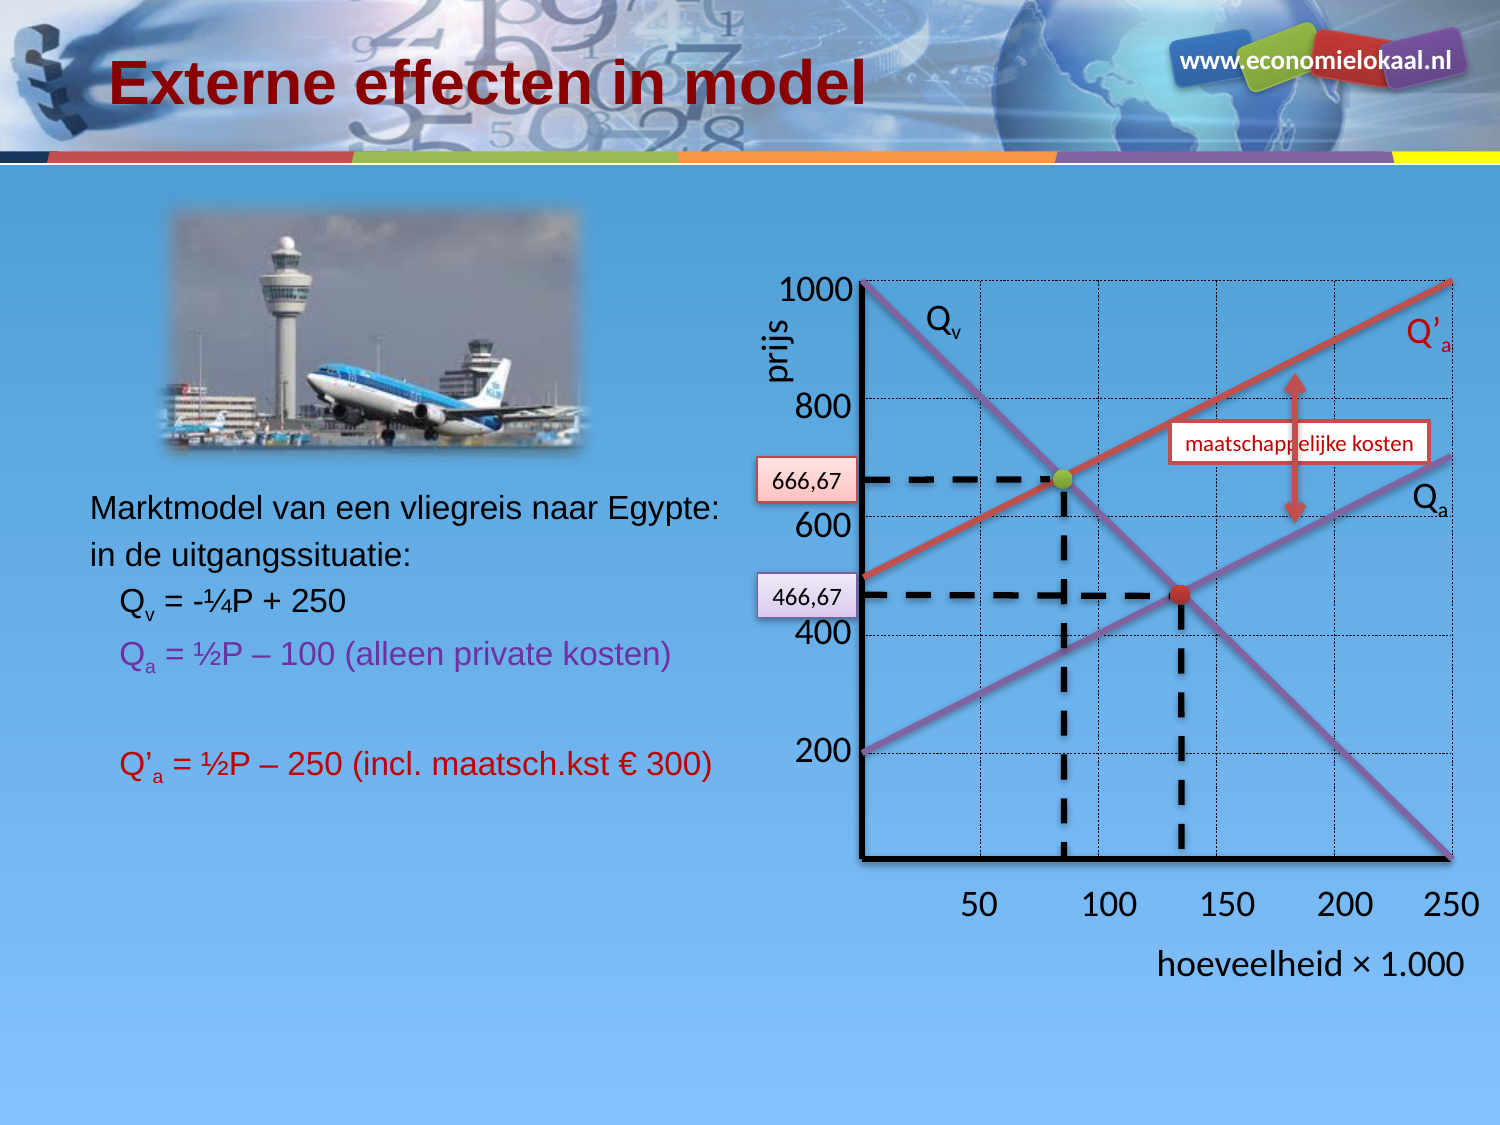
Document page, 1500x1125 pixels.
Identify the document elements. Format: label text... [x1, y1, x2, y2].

text_box 100 [1065, 871, 1153, 931]
text_box 1000 [762, 256, 869, 317]
text_box 200 [779, 717, 855, 778]
text_box 250 [1408, 871, 1495, 931]
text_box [861, 583, 1059, 594]
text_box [1185, 760, 1453, 860]
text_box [1067, 761, 1175, 860]
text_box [861, 604, 1059, 754]
picture [0, 0, 1500, 151]
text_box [1068, 584, 1452, 754]
text_box 400 [779, 626, 855, 660]
text_box 50 [945, 871, 1013, 931]
picture [151, 190, 598, 468]
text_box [863, 280, 1453, 578]
text_box prijs [742, 304, 803, 400]
text_box 666,67 [756, 456, 855, 503]
text_box Externe effecten in model [93, 35, 1121, 119]
text_box Marktmodel van een vliegreis naar Egypte: in de uitgangssituatie: Qv = -¼P + 250 Qa = ½P – 100 (alleen private kosten) Q’a = ½P – 250 (incl. maatsch.kst € 300) [74, 479, 738, 1055]
text_box 800 [779, 373, 855, 434]
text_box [861, 760, 1060, 860]
text_box Q’a [1460, 298, 1467, 365]
text_box 150 [1183, 871, 1271, 931]
text_box hoeveelheid × 1.000 [1141, 931, 1481, 991]
text_box 466,67 [757, 572, 855, 618]
text_box 200 [1301, 871, 1389, 931]
text_box Qa [1460, 463, 1464, 530]
text_box 600 [779, 510, 855, 553]
